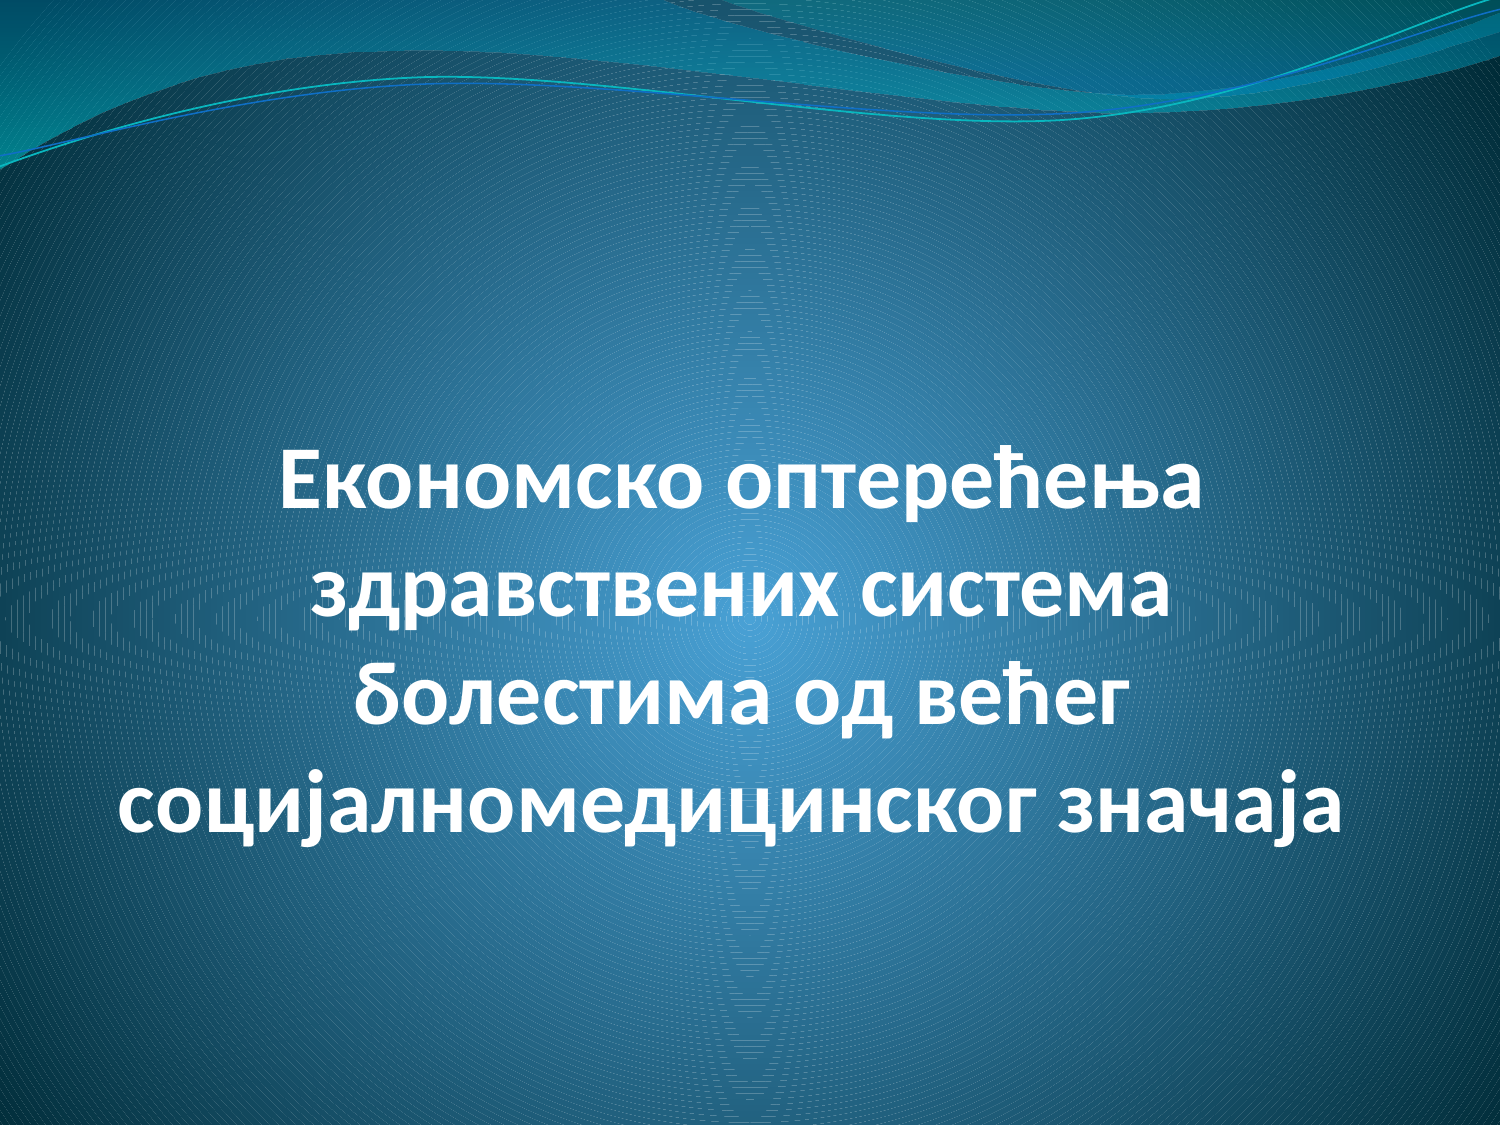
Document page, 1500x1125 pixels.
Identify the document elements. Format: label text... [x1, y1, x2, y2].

title Економско оптерећења здравствених система болестима од већег социјалномедицинског значаја [99, 350, 1388, 850]
